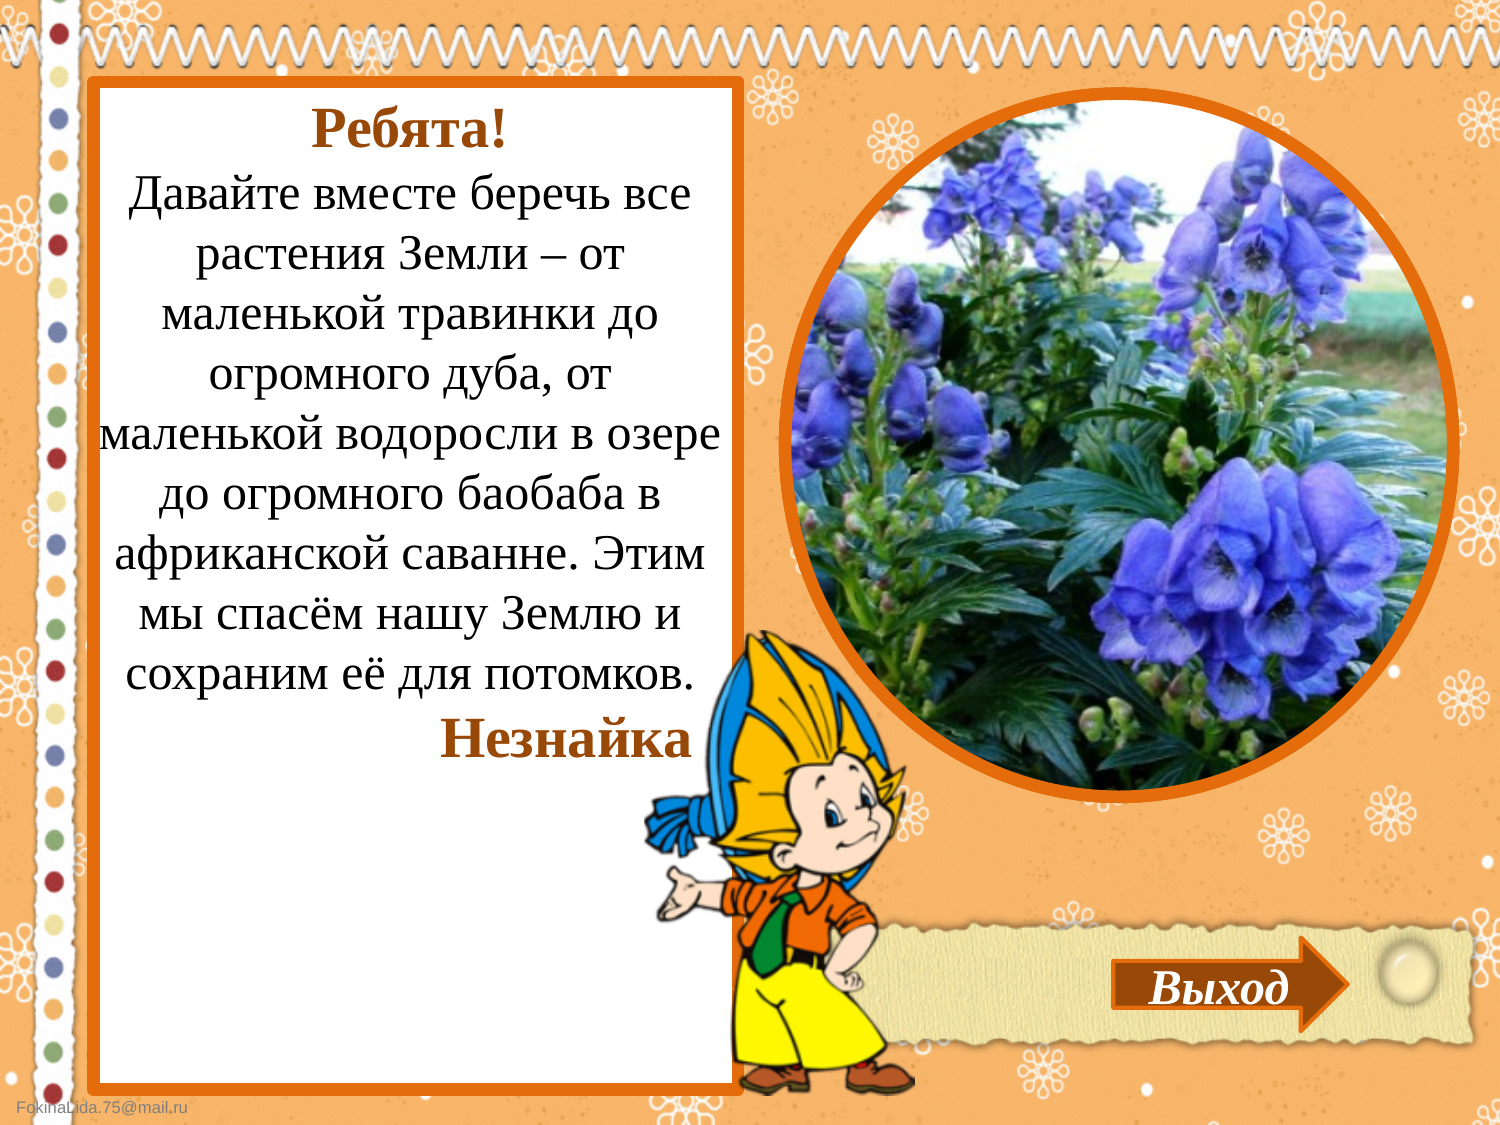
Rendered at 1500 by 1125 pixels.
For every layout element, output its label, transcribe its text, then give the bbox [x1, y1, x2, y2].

text_box Выход [1111, 935, 1350, 1034]
picture [0, 0, 1500, 1125]
text_box [783, 91, 1456, 799]
text_box Ребята! Давайте вместе беречь все растения Земли – от маленькой травинки до огромного дуба, от маленькой водоросли в озере до огромного баобаба в африканской саванне. Этим мы спасём нашу Землю и сохраним её для потомков. Незнайка [82, 81, 739, 777]
